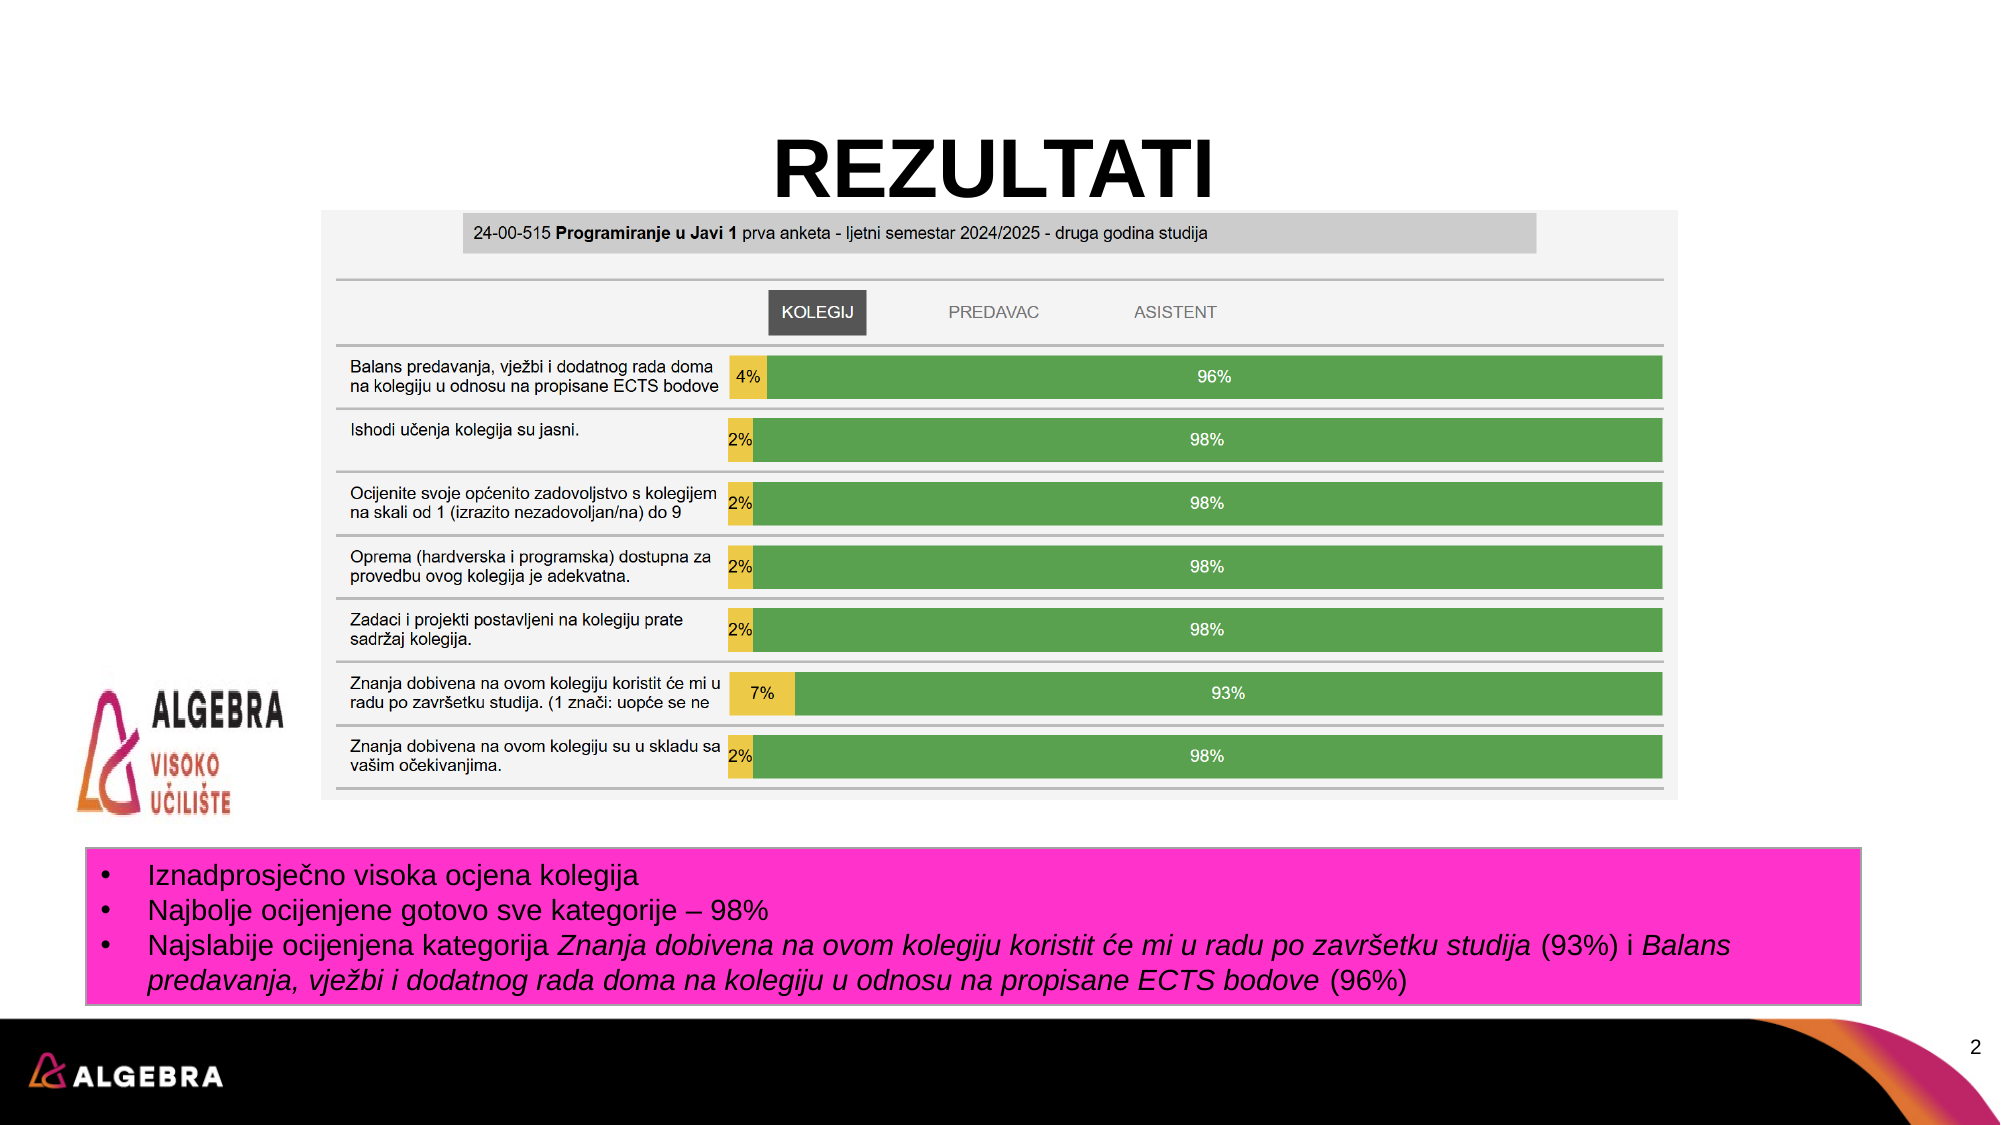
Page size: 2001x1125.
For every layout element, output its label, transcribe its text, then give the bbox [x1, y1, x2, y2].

text_box Iznadprosječno visoka ocjena kolegija Najbolje ocijenjene gotovo sve kategorije – 98% Najslabije ocijenjena kategorija Znanja dobivena na ovom kolegiju koristit će mi u radu po završetku studija (93%) i Balans predavanja, vježbi i dodatnog rada doma na kolegiju u odnosu na propisane ECTS bodove (96%) [85, 847, 1862, 1006]
title REZULTATI [85, 112, 1918, 224]
picture [0, 0, 2001, 1125]
